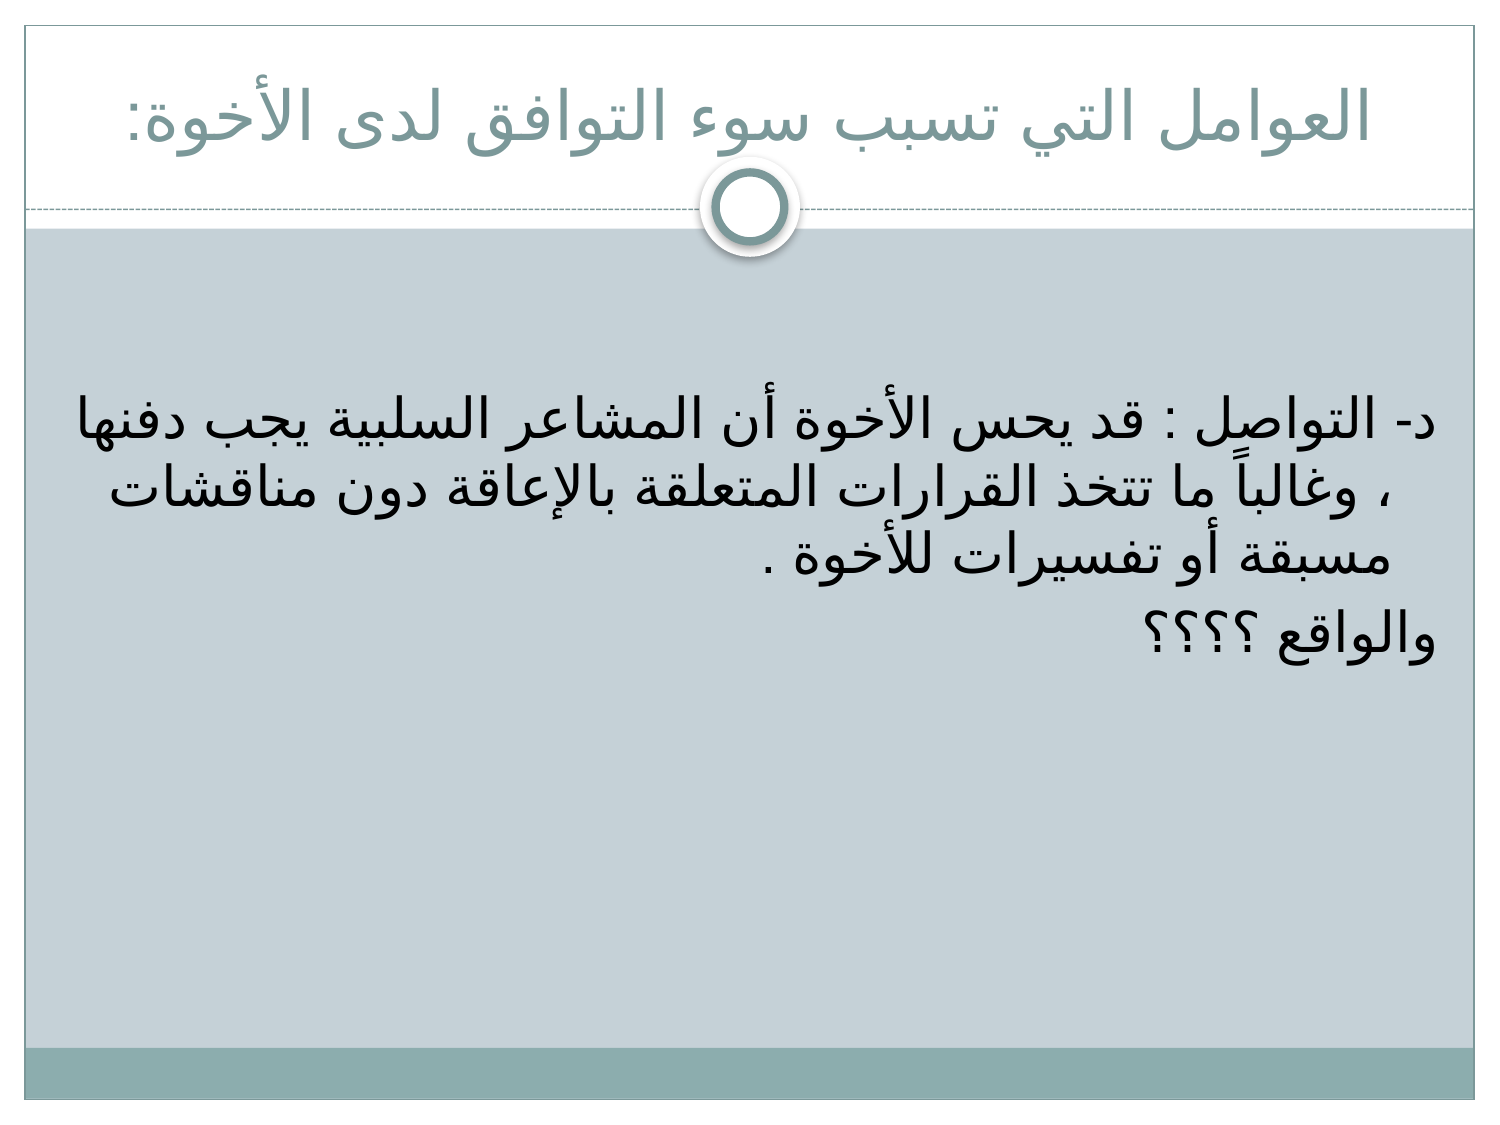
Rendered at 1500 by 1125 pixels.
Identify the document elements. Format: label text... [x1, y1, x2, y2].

list د- التواصل : قد يحس الأخوة أن المشاعر السلبية يجب دفنها ، وغالباً ما تتخذ القرارات المتعلقة بالإعاقة دون مناقشات مسبقة أو تفسيرات للأخوة . والواقع ؟؟؟؟ [58, 374, 1454, 1125]
title العوامل التي تسبب سوء التوافق لدى الأخوة: [49, 37, 1450, 163]
